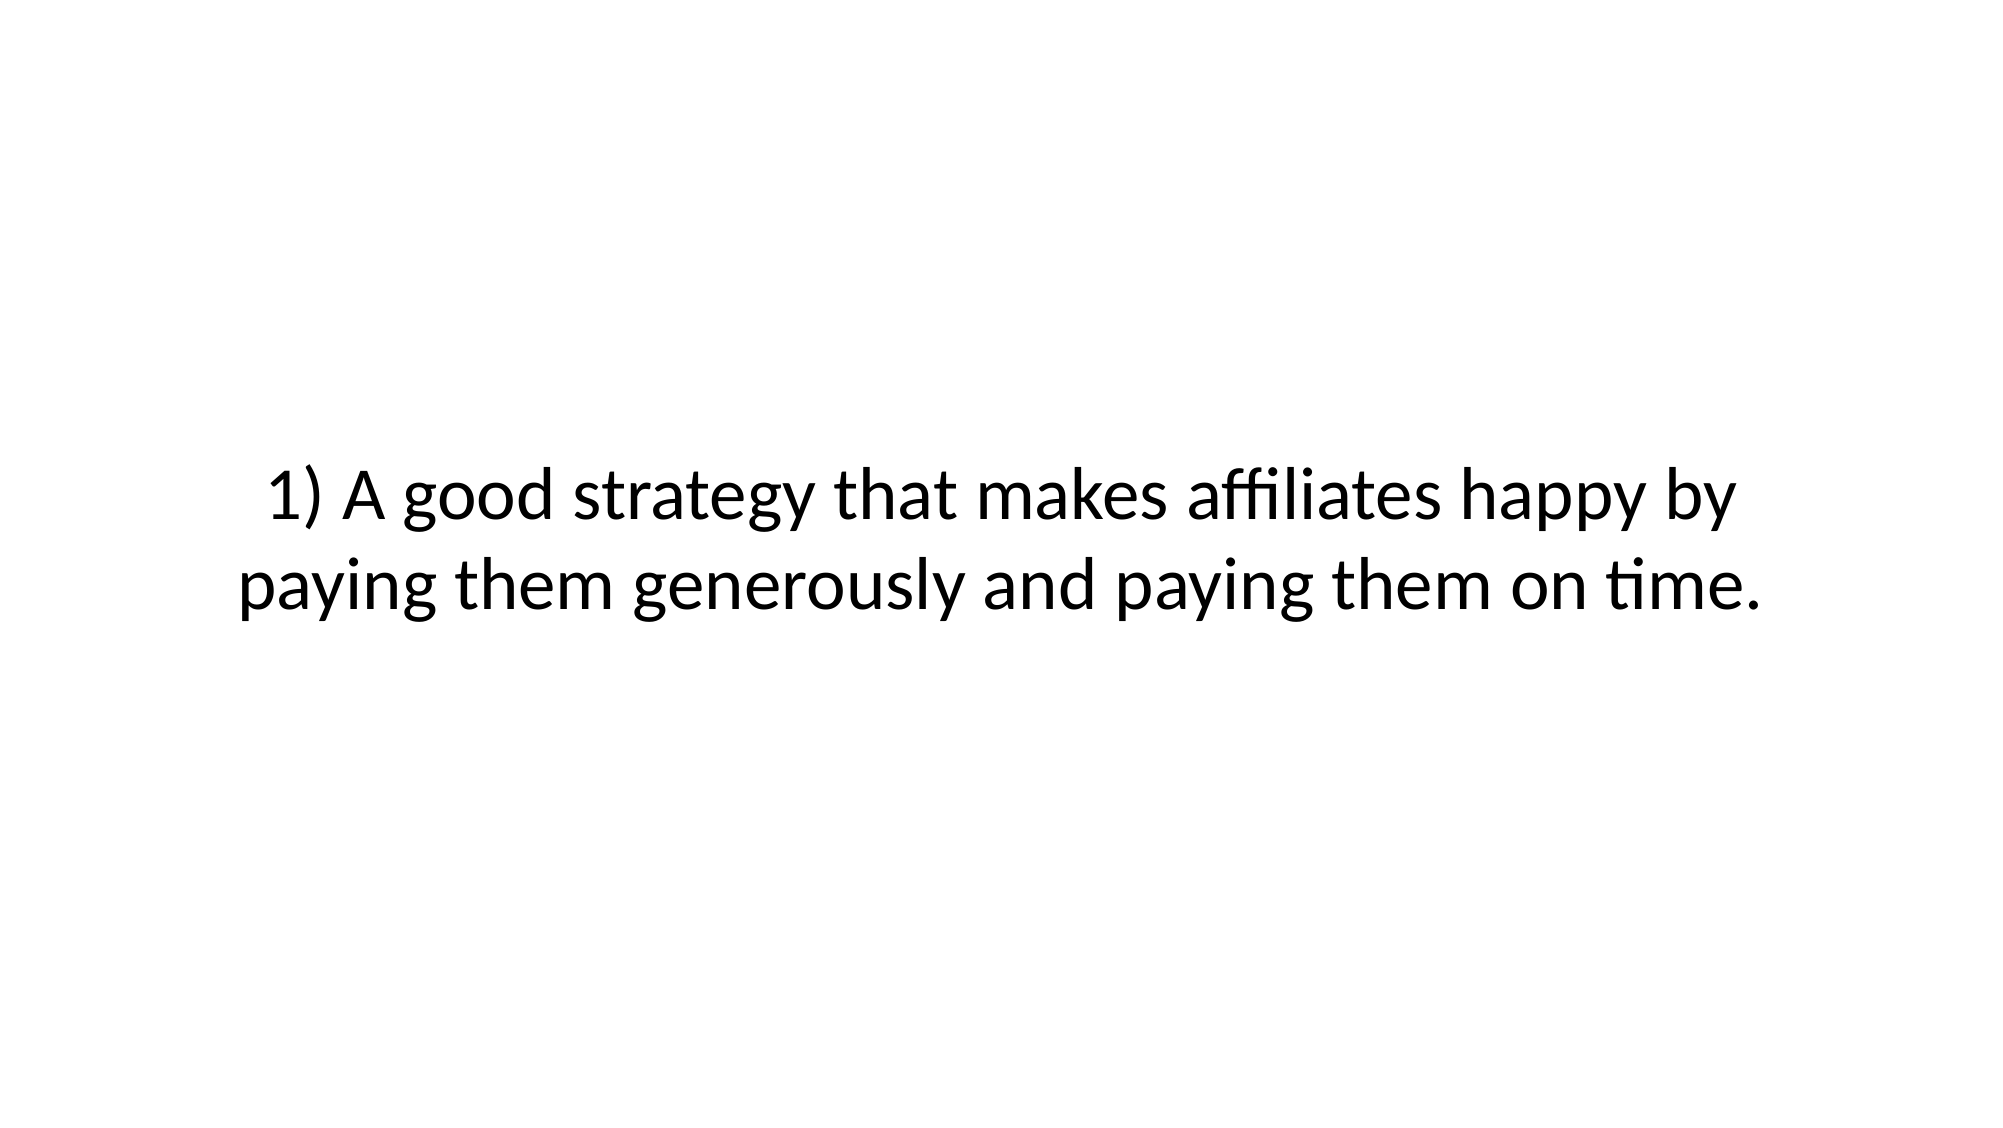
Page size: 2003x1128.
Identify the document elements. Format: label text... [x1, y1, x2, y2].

title 1) A good strategy that makes affiliates happy by paying them generously and paying them on time. [149, 287, 1853, 782]
